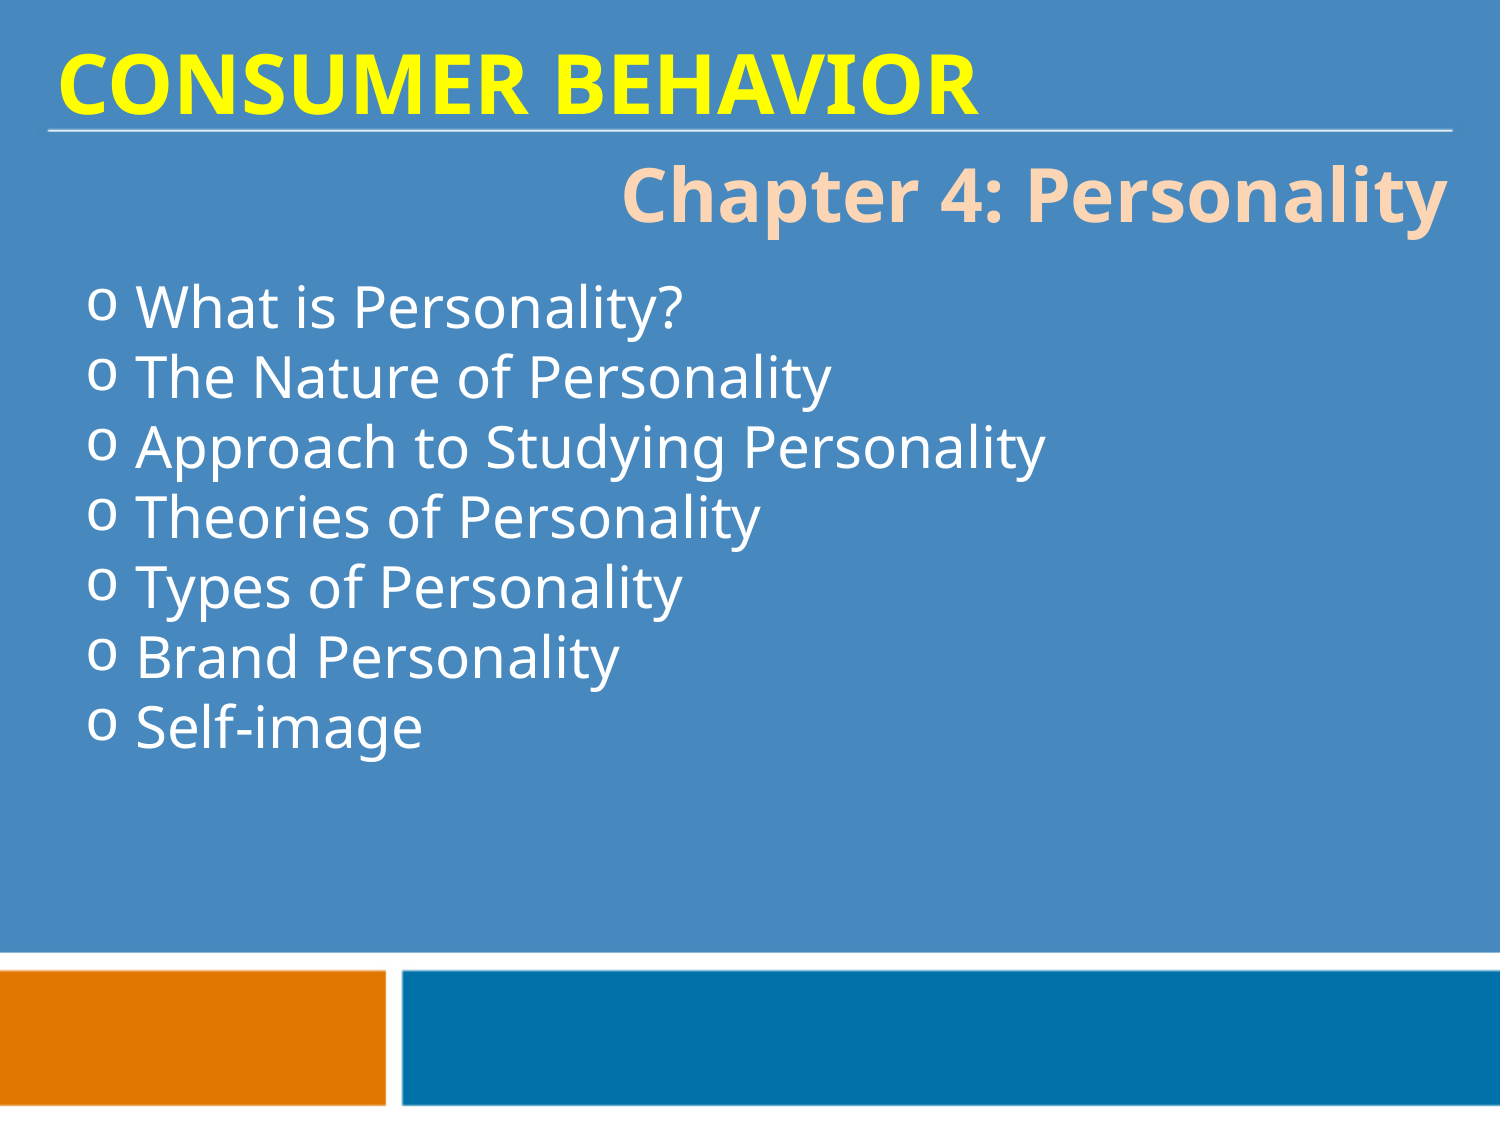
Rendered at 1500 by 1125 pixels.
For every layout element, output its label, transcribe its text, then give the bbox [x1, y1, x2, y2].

text_box What is Personality? The Nature of Personality Approach to Studying Personality Theories of Personality Types of Personality Brand Personality Self-image [70, 262, 1454, 768]
text_box CONSUMER BEHAVIOR [41, 23, 1459, 124]
picture [0, 0, 1500, 1125]
text_box Chapter 4: Personality [0, 140, 1464, 246]
